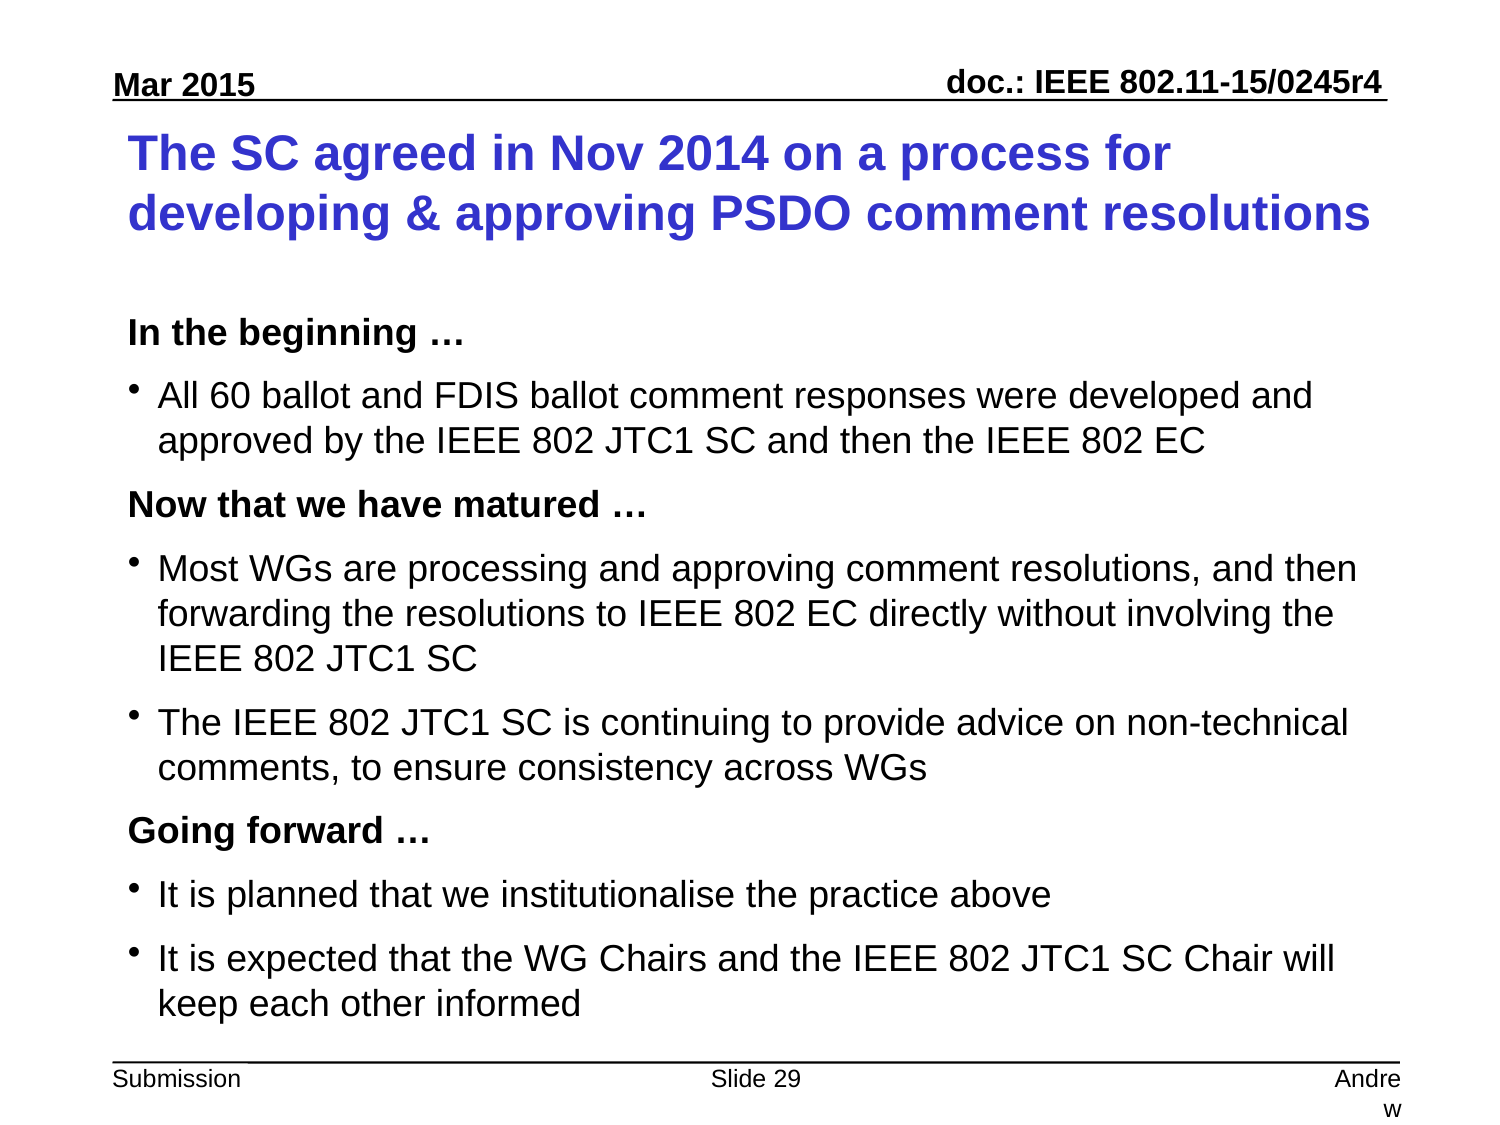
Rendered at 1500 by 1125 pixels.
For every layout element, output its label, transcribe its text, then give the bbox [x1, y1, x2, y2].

title The SC agreed in Nov 2014 on a process for developing & approving PSDO comment resolutions [112, 112, 1388, 288]
list In the beginning … All 60 ballot and FDIS ballot comment responses were developed and approved by the IEEE 802 JTC1 SC and then the IEEE 802 EC Now that we have matured … Most WGs are processing and approving comment resolutions, and then forwarding the resolutions to IEEE 802 EC directly without involving the IEEE 802 JTC1 SC The IEEE 802 JTC1 SC is continuing to provide advice on non-technical comments, to ensure consistency across WGs Going forward … It is planned that we institutionalise the practice above It is expected that the WG Chairs and the IEEE 802 JTC1 SC Chair will keep each other informed [112, 299, 1388, 975]
footer Andrew Myles, Cisco [1320, 1061, 1402, 1093]
slide_number Slide 29 [709, 1061, 803, 1093]
